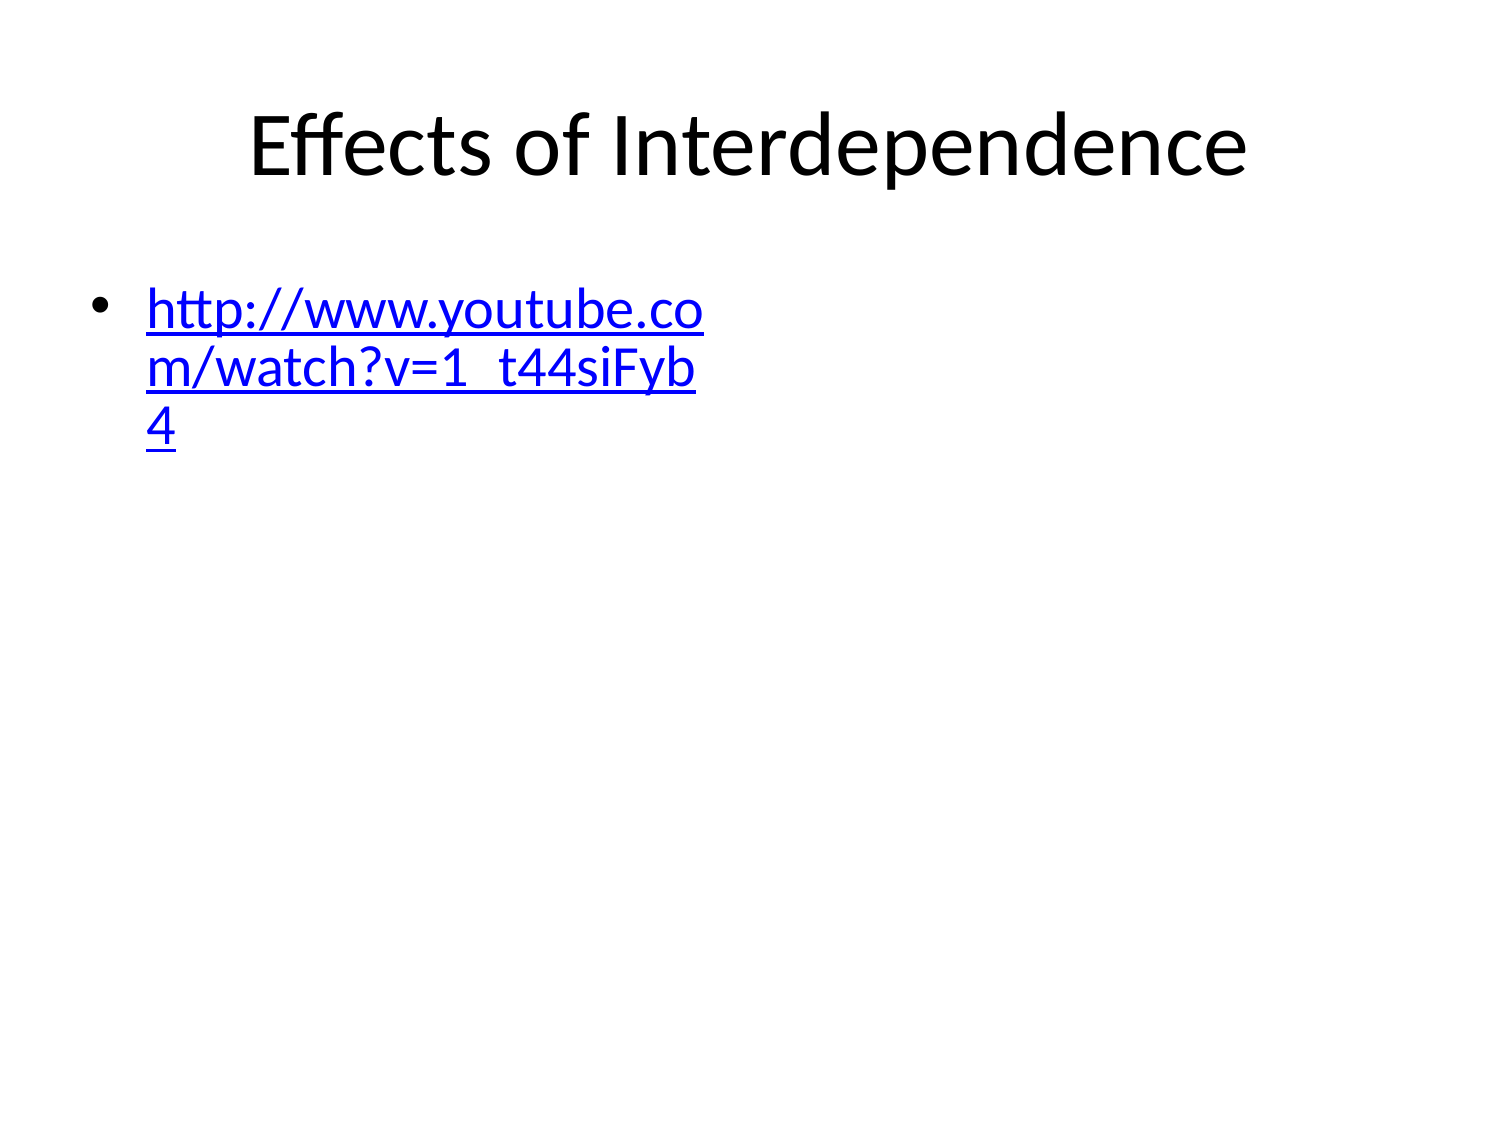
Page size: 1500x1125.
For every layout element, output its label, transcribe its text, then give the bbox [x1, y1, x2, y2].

title Effects of Interdependence [75, 45, 1425, 233]
list http://www.youtube.com/watch?v=1_t44siFyb4 [75, 262, 738, 1005]
